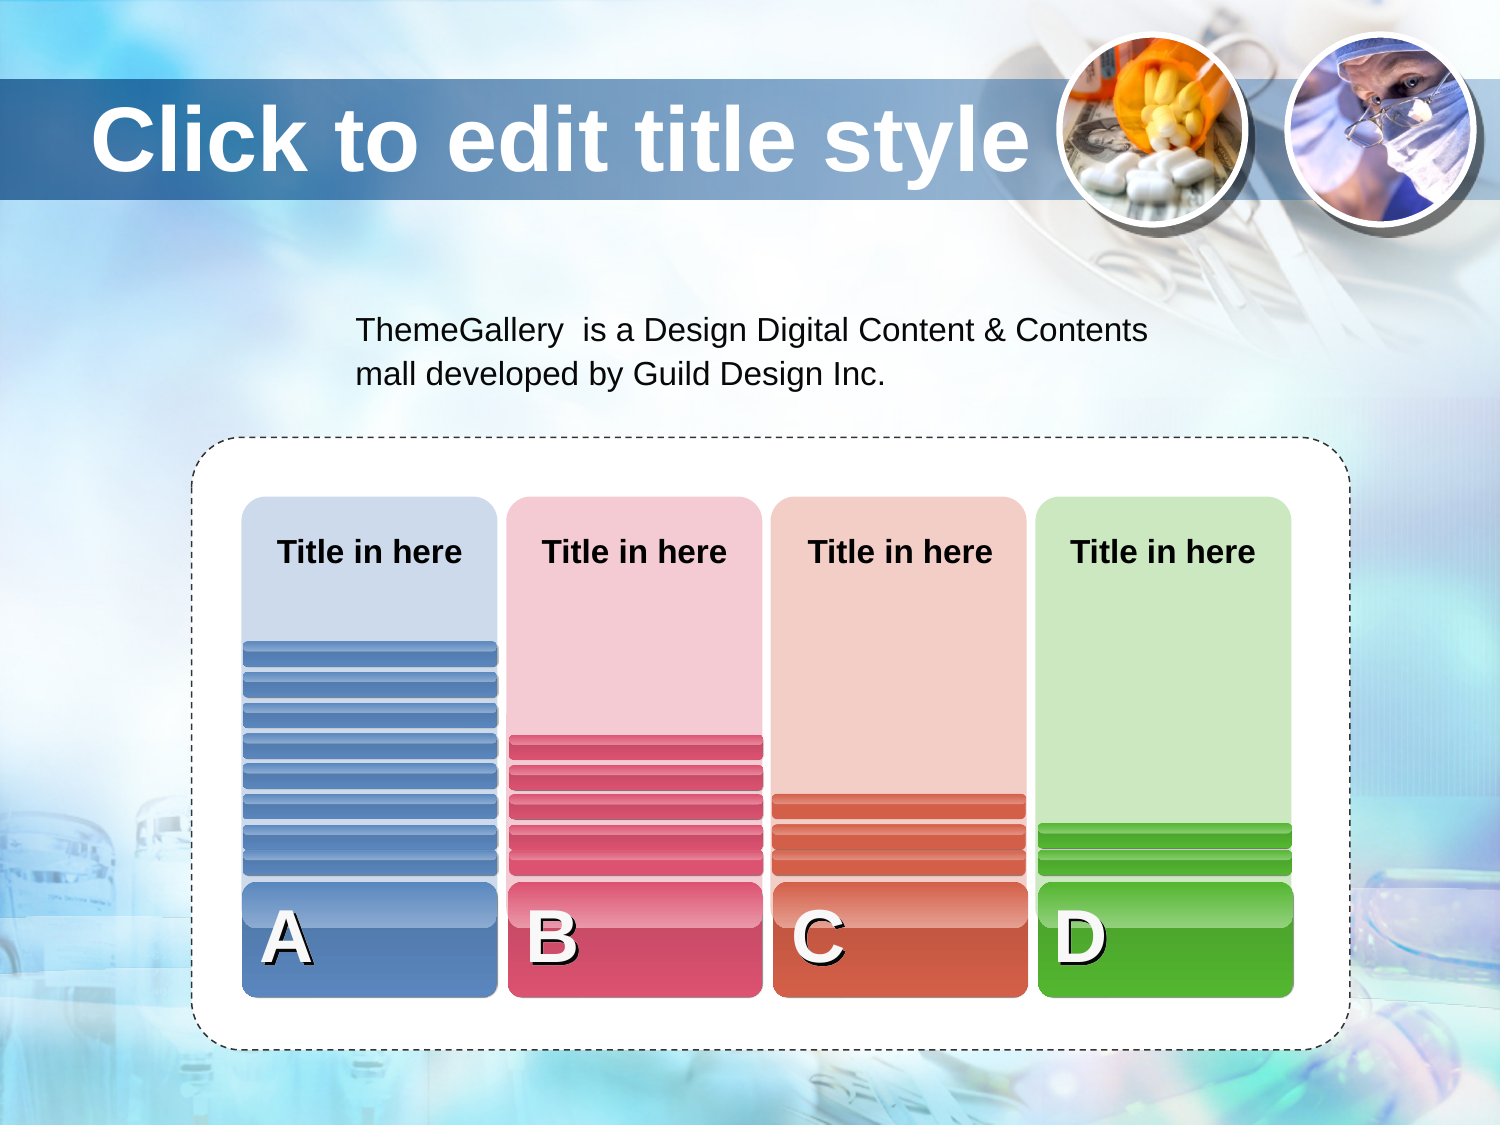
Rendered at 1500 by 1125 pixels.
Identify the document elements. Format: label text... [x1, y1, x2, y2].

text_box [242, 734, 498, 759]
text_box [508, 734, 764, 760]
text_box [771, 827, 1027, 850]
text_box ThemeGallery is a Design Digital Content & Contents mall developed by Guild Design Inc. [340, 296, 1179, 400]
text_box Title in here [517, 523, 752, 578]
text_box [1037, 856, 1293, 876]
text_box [242, 673, 498, 698]
text_box Title in here [252, 523, 487, 578]
text_box [770, 496, 1027, 793]
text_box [242, 795, 498, 820]
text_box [771, 856, 1027, 876]
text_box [508, 767, 764, 791]
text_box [508, 827, 764, 850]
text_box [242, 641, 498, 667]
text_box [507, 883, 763, 998]
text_box Title in here [783, 523, 1018, 578]
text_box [771, 793, 1027, 820]
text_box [242, 765, 498, 789]
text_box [508, 857, 764, 876]
text_box Title in here [1046, 523, 1281, 578]
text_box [1037, 822, 1293, 849]
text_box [772, 882, 1029, 998]
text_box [241, 883, 498, 998]
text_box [242, 857, 498, 876]
text_box [241, 496, 498, 640]
text_box [1035, 496, 1292, 823]
picture [0, 0, 1500, 1125]
text_box [506, 496, 763, 735]
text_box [242, 706, 498, 729]
title Click to edit title style [74, 40, 1051, 229]
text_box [242, 828, 498, 850]
text_box [191, 437, 1350, 1050]
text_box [508, 797, 764, 820]
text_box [1038, 883, 1294, 998]
